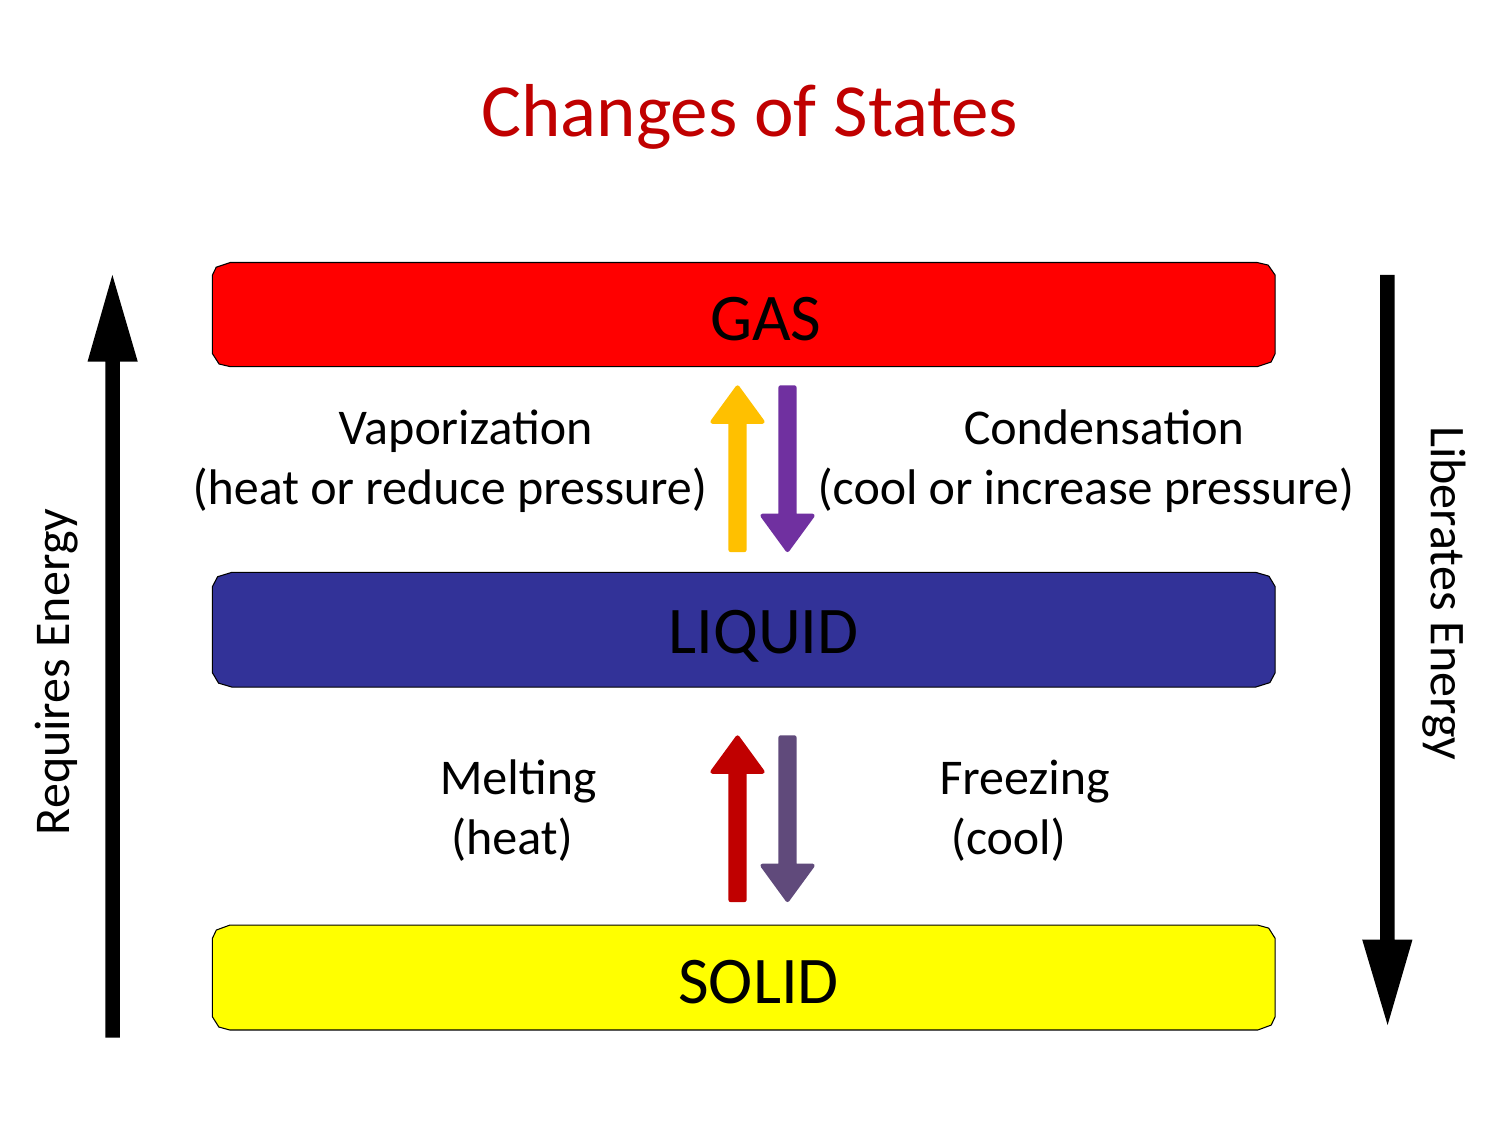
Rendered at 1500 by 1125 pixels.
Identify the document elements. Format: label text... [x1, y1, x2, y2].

text_box Freezing (cool) [913, 737, 1125, 873]
text_box LIQUID [653, 579, 874, 674]
text_box Requires Energy [11, 449, 87, 850]
text_box [212, 572, 1276, 688]
text_box Liberates Energy [1413, 399, 1489, 800]
text_box [710, 735, 765, 903]
text_box [723, 385, 765, 553]
text_box Vaporization (heat or reduce pressure) [177, 387, 723, 523]
text_box [1362, 274, 1413, 1026]
text_box [760, 385, 810, 553]
text_box Changes of States [112, 12, 1388, 200]
text_box SOLID [663, 928, 855, 1024]
text_box [212, 262, 1276, 367]
text_box Melting (heat) [413, 737, 612, 873]
text_box [87, 274, 138, 1038]
text_box Condensation (cool or increase pressure) [802, 387, 1370, 523]
text_box GAS [695, 266, 837, 362]
text_box [212, 925, 1276, 1030]
text_box [760, 735, 815, 903]
